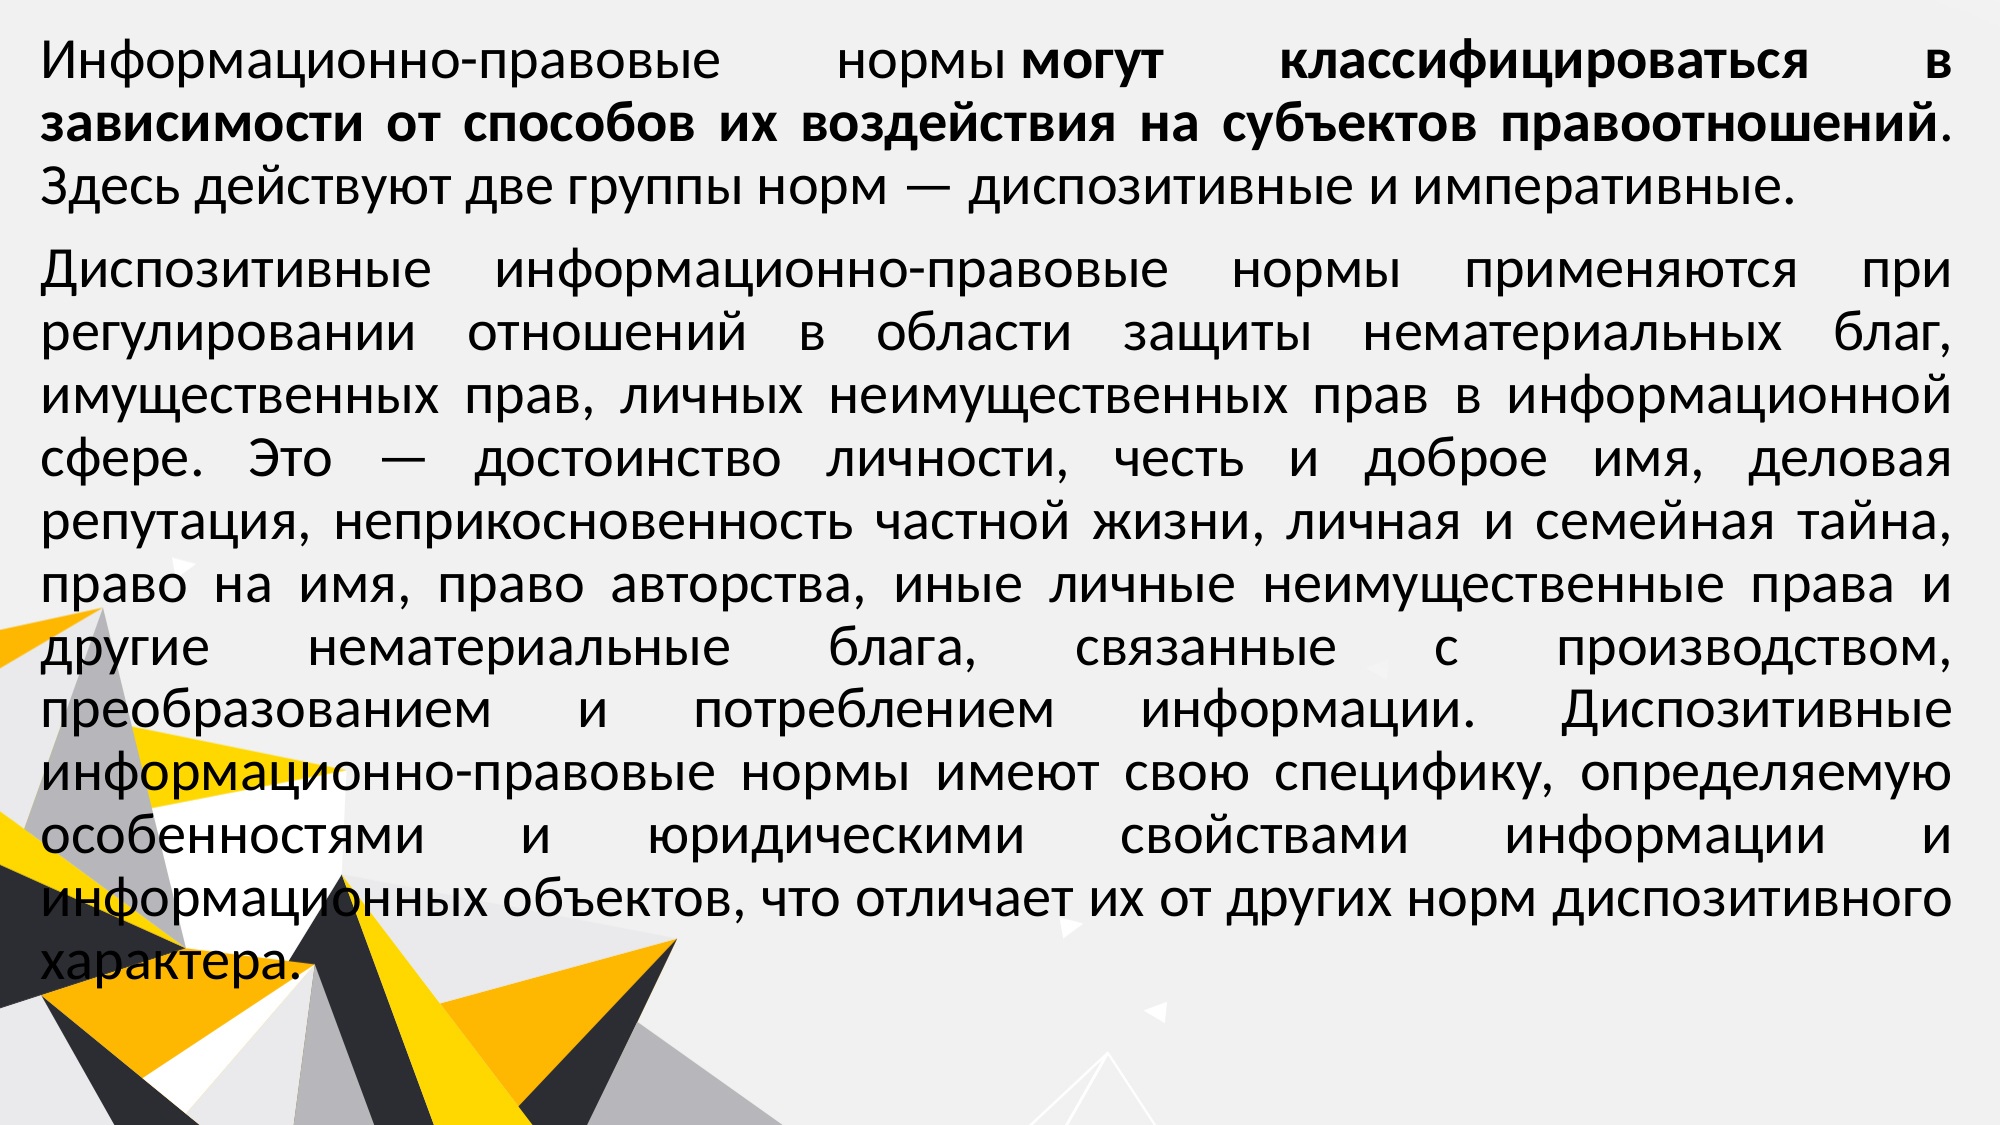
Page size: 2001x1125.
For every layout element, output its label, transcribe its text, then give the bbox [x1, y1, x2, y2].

picture [0, 0, 2000, 1125]
list Информационно-правовые нормы могут классифицироваться в зависимости от способов их воздействия на субъектов правоотношений. Здесь действуют две группы норм — диспозитивные и императивные. Диспозитивные информационно-правовые нормы применяются при регулировании отношений в области защиты нематериальных благ, имущественных прав, личных неимущественных прав в информационной сфере. Это — достоинство личности, честь и доброе имя, деловая репутация, неприкосновенность частной жизни, личная и семейная тайна, право на имя, право авторства, иные личные неимущественные права и другие нематериальные блага, связанные с производством, преобразованием и потреблением информации. Диспозитивные информационно-правовые нормы имеют свою специфику, определяемую особенностями и юридическими свойствами информации и информационных объектов, что отличает их от других норм диспозитивного характера. [25, 20, 1969, 1098]
